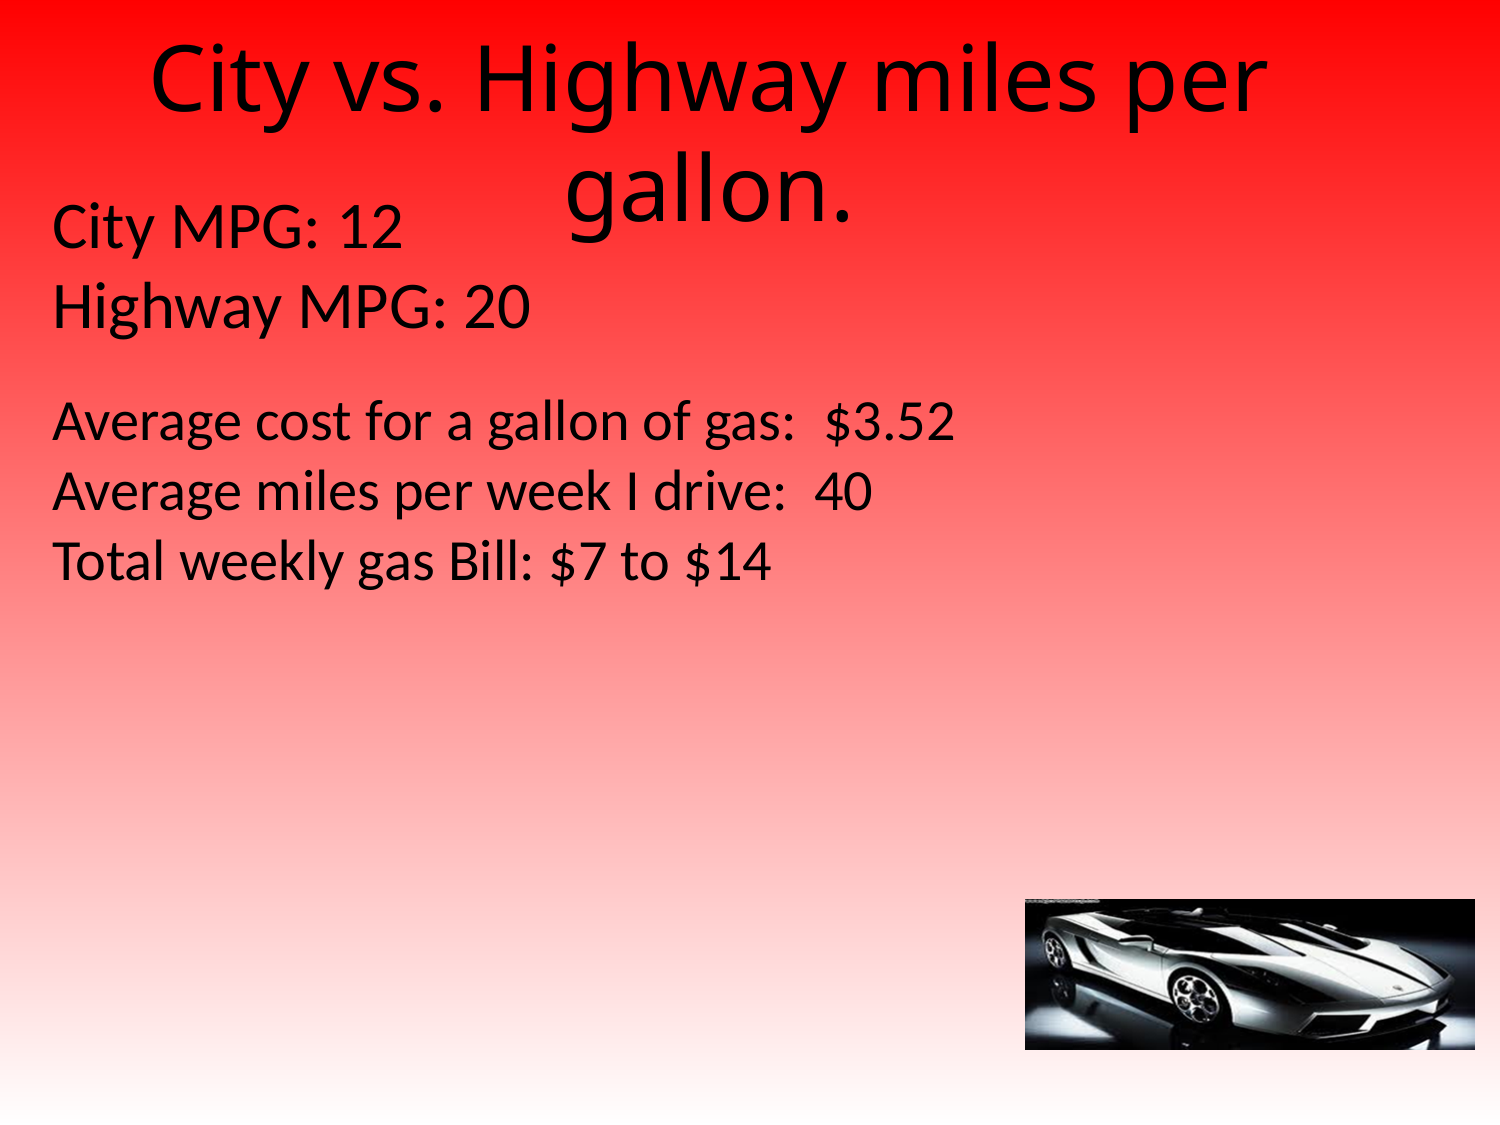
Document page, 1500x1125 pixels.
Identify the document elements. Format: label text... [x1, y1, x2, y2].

text_box Average cost for a gallon of gas: $3.52 Average miles per week I drive: 40 Total weekly gas Bill: $7 to $14 [37, 375, 1150, 600]
text_box City vs. Highway miles per gallon. [40, 12, 1378, 174]
text_box City MPG: 12 Highway MPG: 20 [37, 174, 1438, 350]
picture [1024, 899, 1476, 1051]
